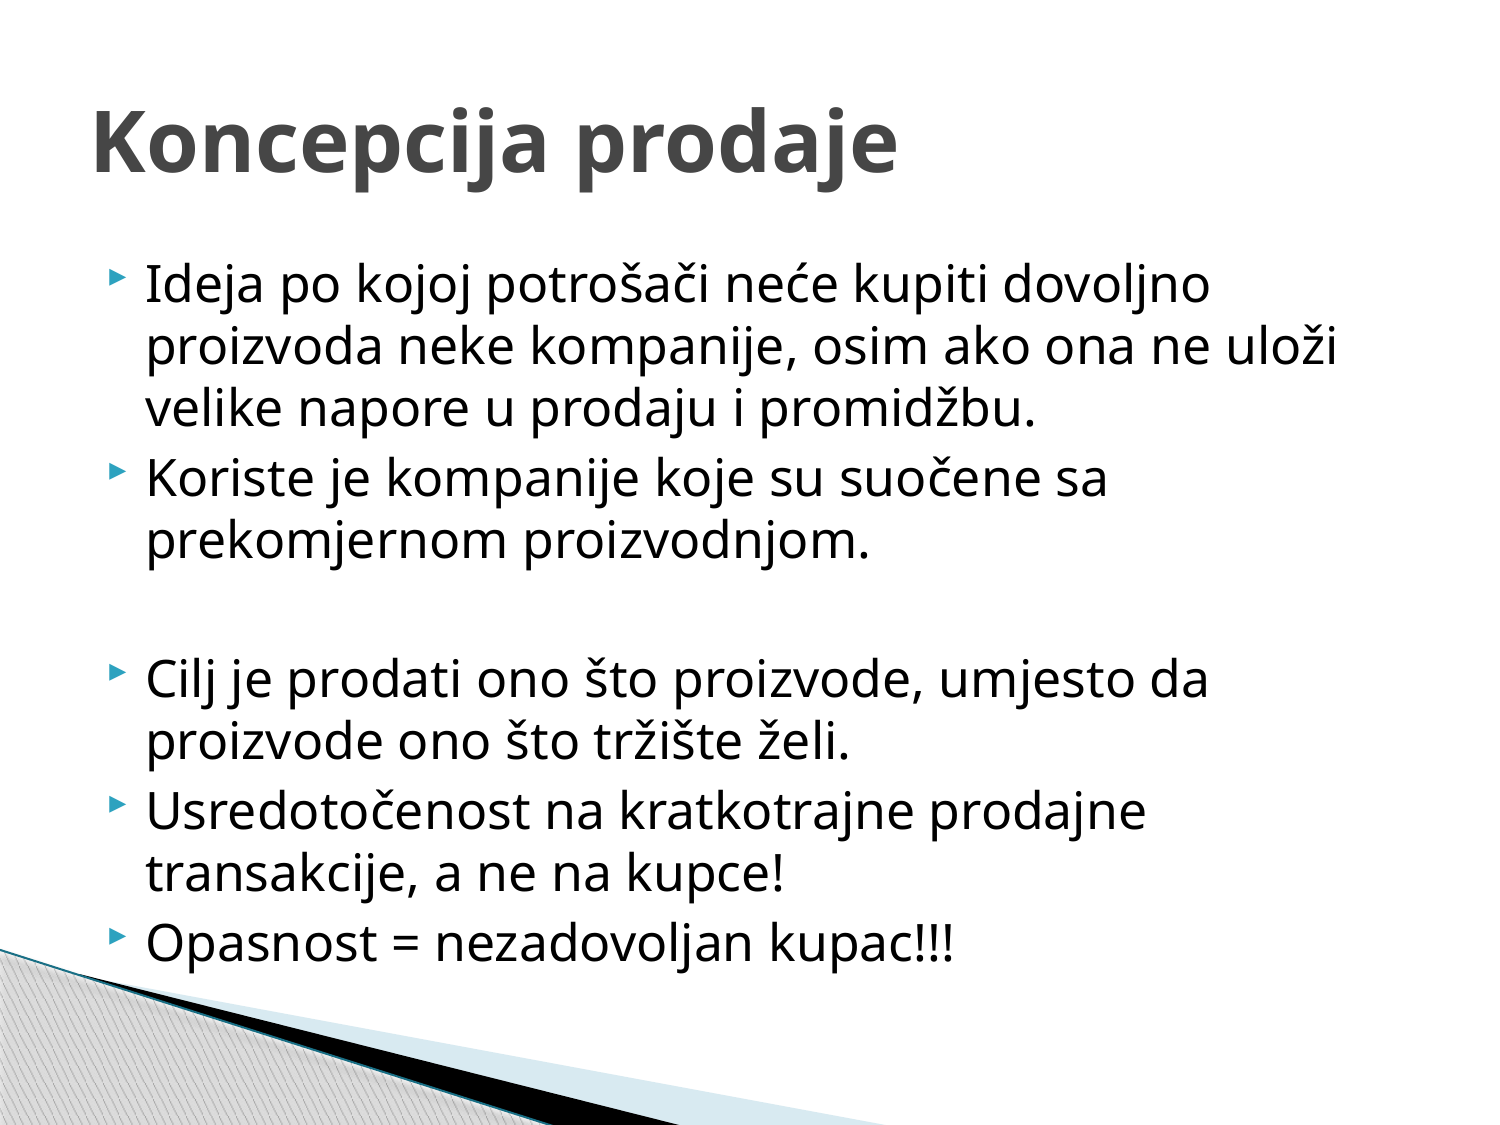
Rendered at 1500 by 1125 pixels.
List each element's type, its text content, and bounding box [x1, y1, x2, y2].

list Ideja po kojoj potrošači neće kupiti dovoljno proizvoda neke kompanije, osim ako ona ne uloži velike napore u prodaju i promidžbu. Koriste je kompanije koje su suočene sa prekomjernom proizvodnjom. Cilj je prodati ono što proizvode, umjesto da proizvode ono što tržište želi. Usredotočenost na kratkotrajne prodajne transakcije, a ne na kupce! Opasnost = nezadovoljan kupac!!! [74, 242, 1426, 986]
title Koncepcija prodaje [75, 45, 1425, 233]
